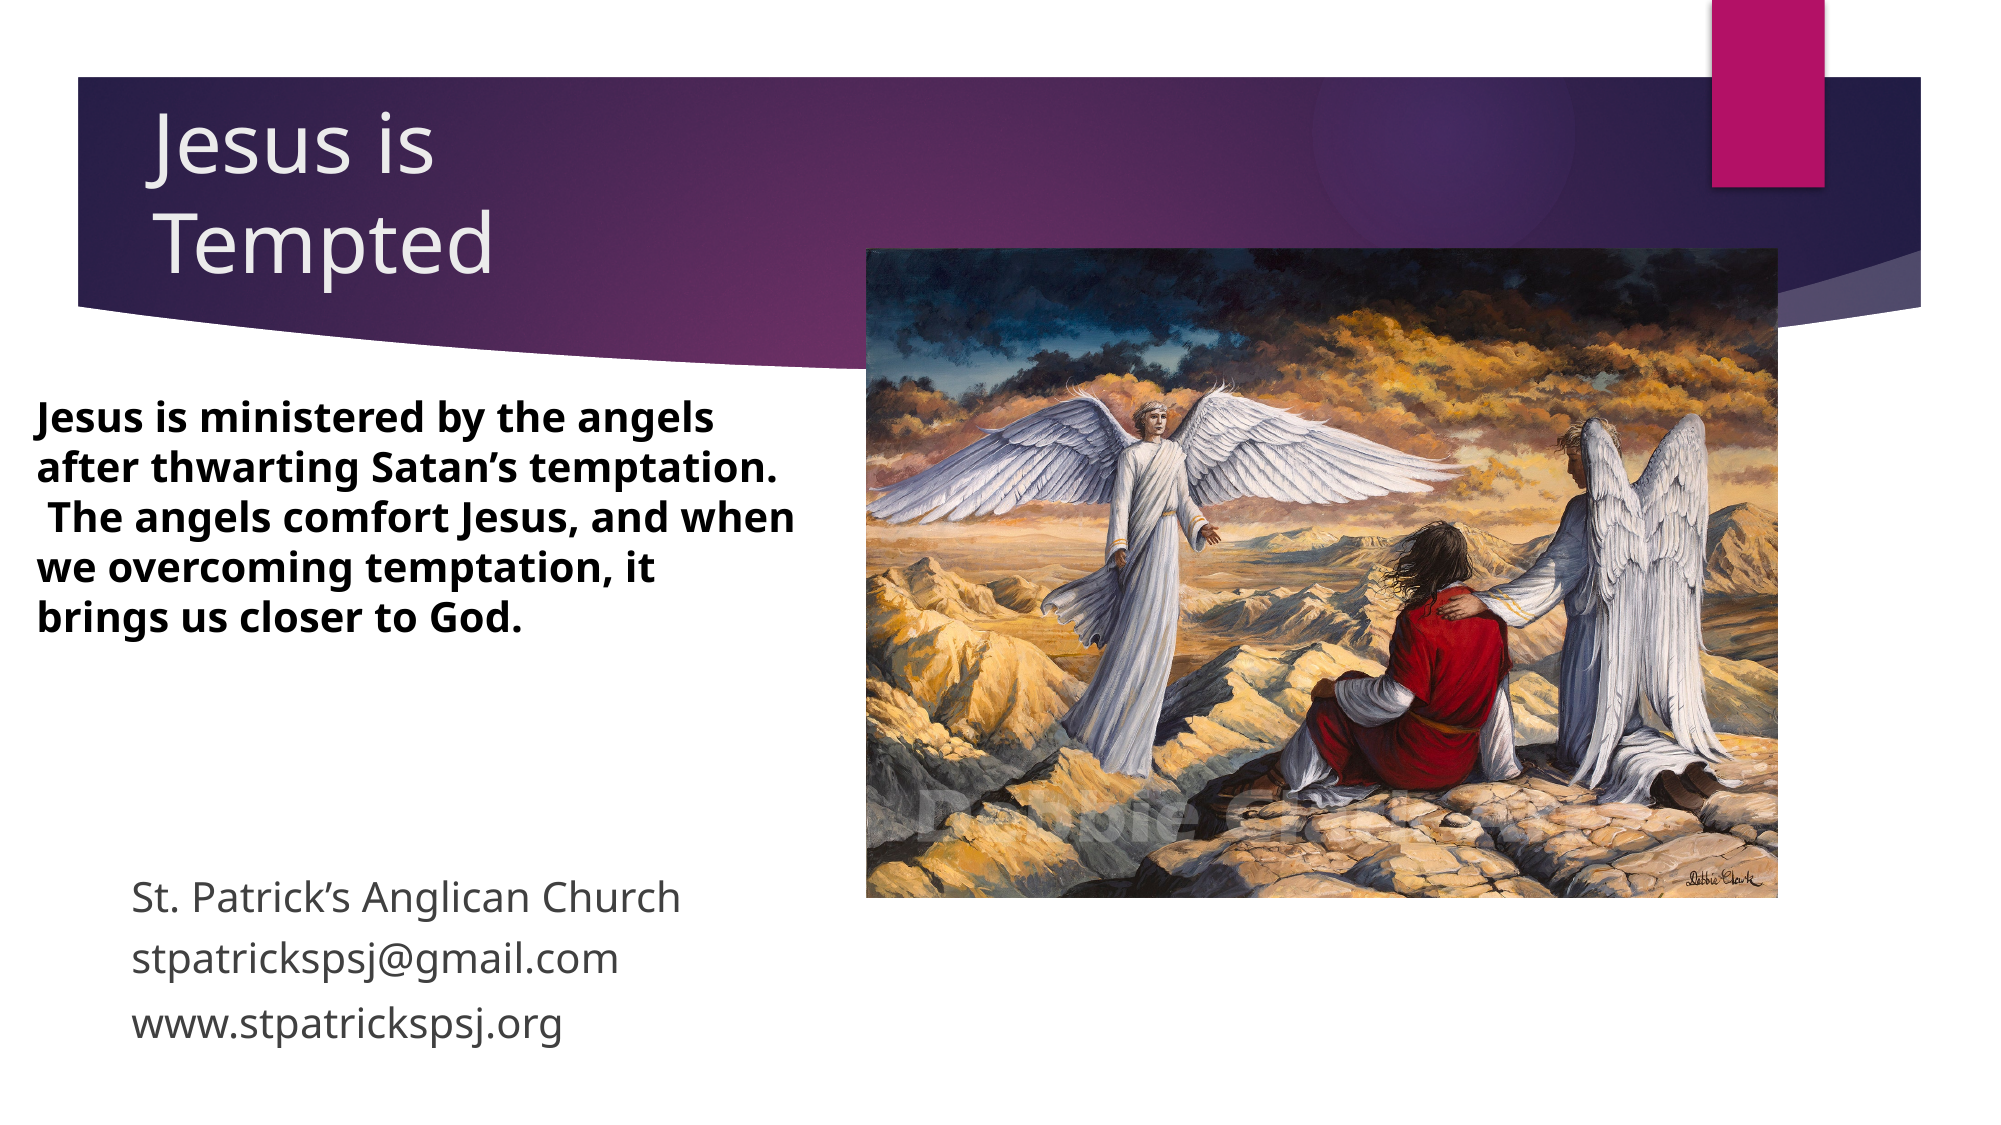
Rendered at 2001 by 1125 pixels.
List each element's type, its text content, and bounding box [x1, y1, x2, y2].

title Jesus is Tempted [137, 59, 813, 298]
text_box Jesus is ministered by the angels after thwarting Satan’s temptation. The angels comfort Jesus, and when we overcoming temptation, it brings us closer to God. [21, 383, 813, 649]
list St. Patrick’s Anglican Church [116, 862, 734, 961]
list www.stpatrickspsj.org [116, 989, 846, 1087]
picture [866, 247, 1778, 898]
list stpatrickspsj@gmail.com [116, 924, 643, 989]
